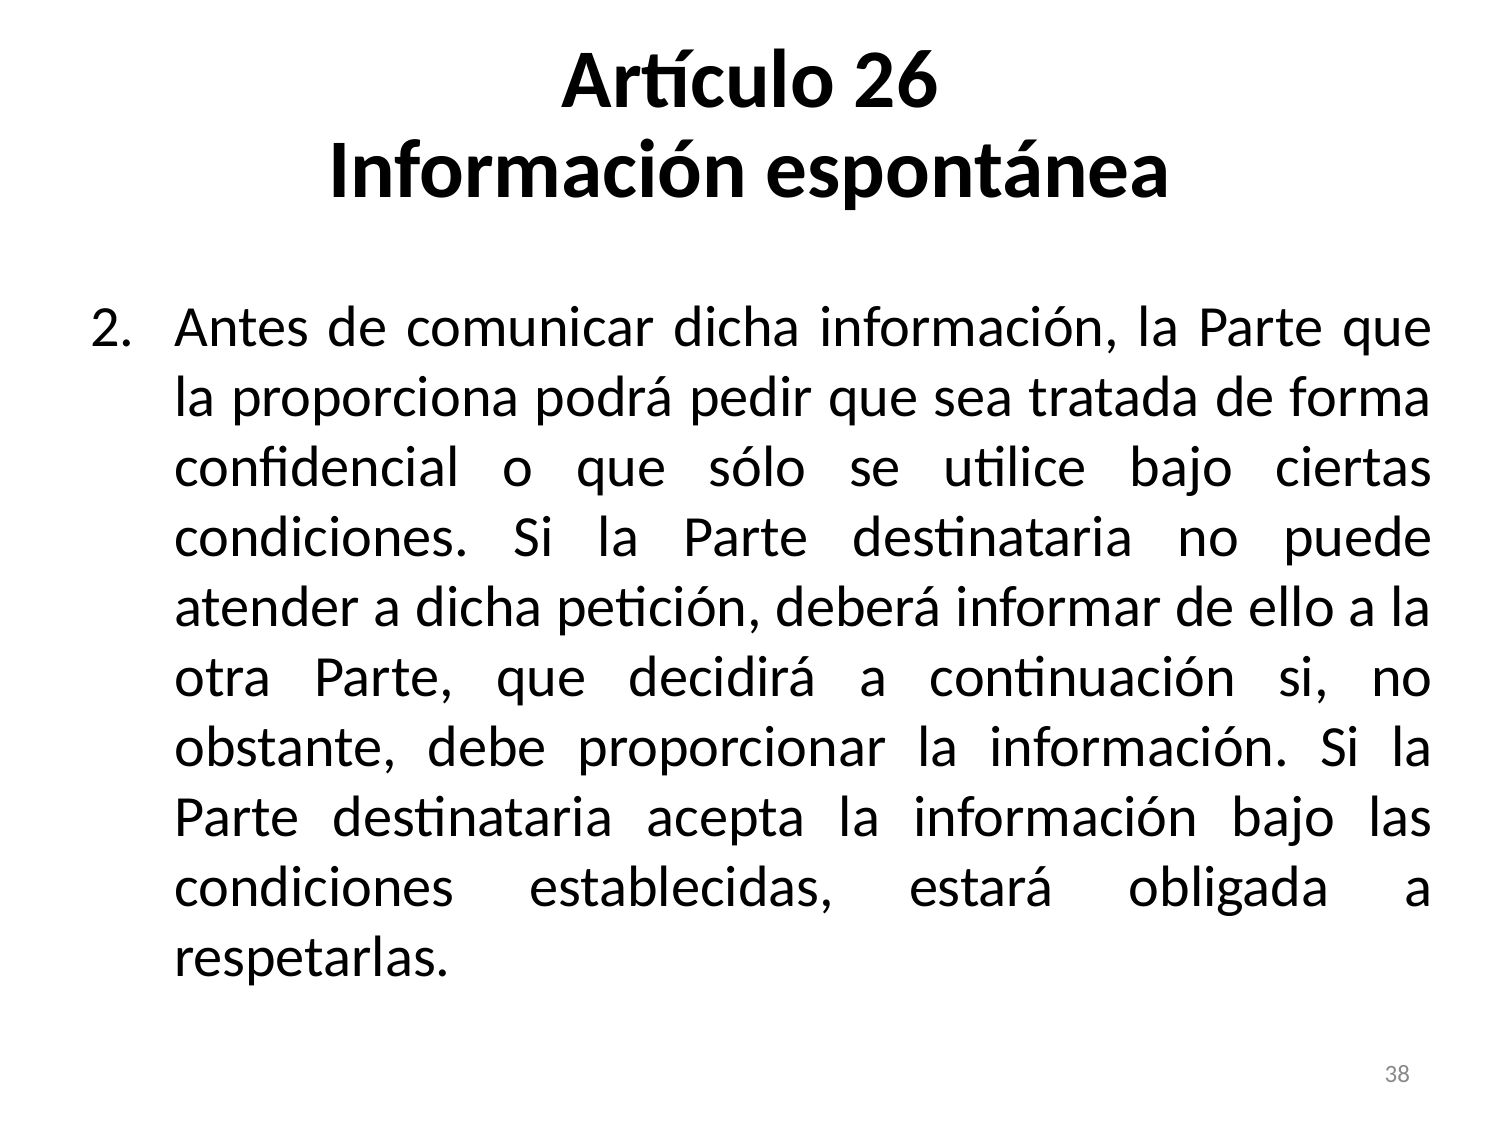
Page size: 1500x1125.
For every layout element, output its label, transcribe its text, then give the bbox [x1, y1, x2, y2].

list Antes de comunicar dicha información, la Parte que la proporciona podrá pedir que sea tratada de forma confidencial o que sólo se utilice bajo ciertas condiciones. Si la Parte destinataria no puede atender a dicha petición, deberá informar de ello a la otra Parte, que decidirá a continuación si, no obstante, debe proporcionar la información. Si la Parte destinataria acepta la información bajo las condiciones establecidas, estará obligada a respetarlas. [75, 280, 1448, 1084]
slide_number 38 [1074, 1042, 1425, 1103]
title Artículo 26 Información espontánea [75, 45, 1425, 206]
